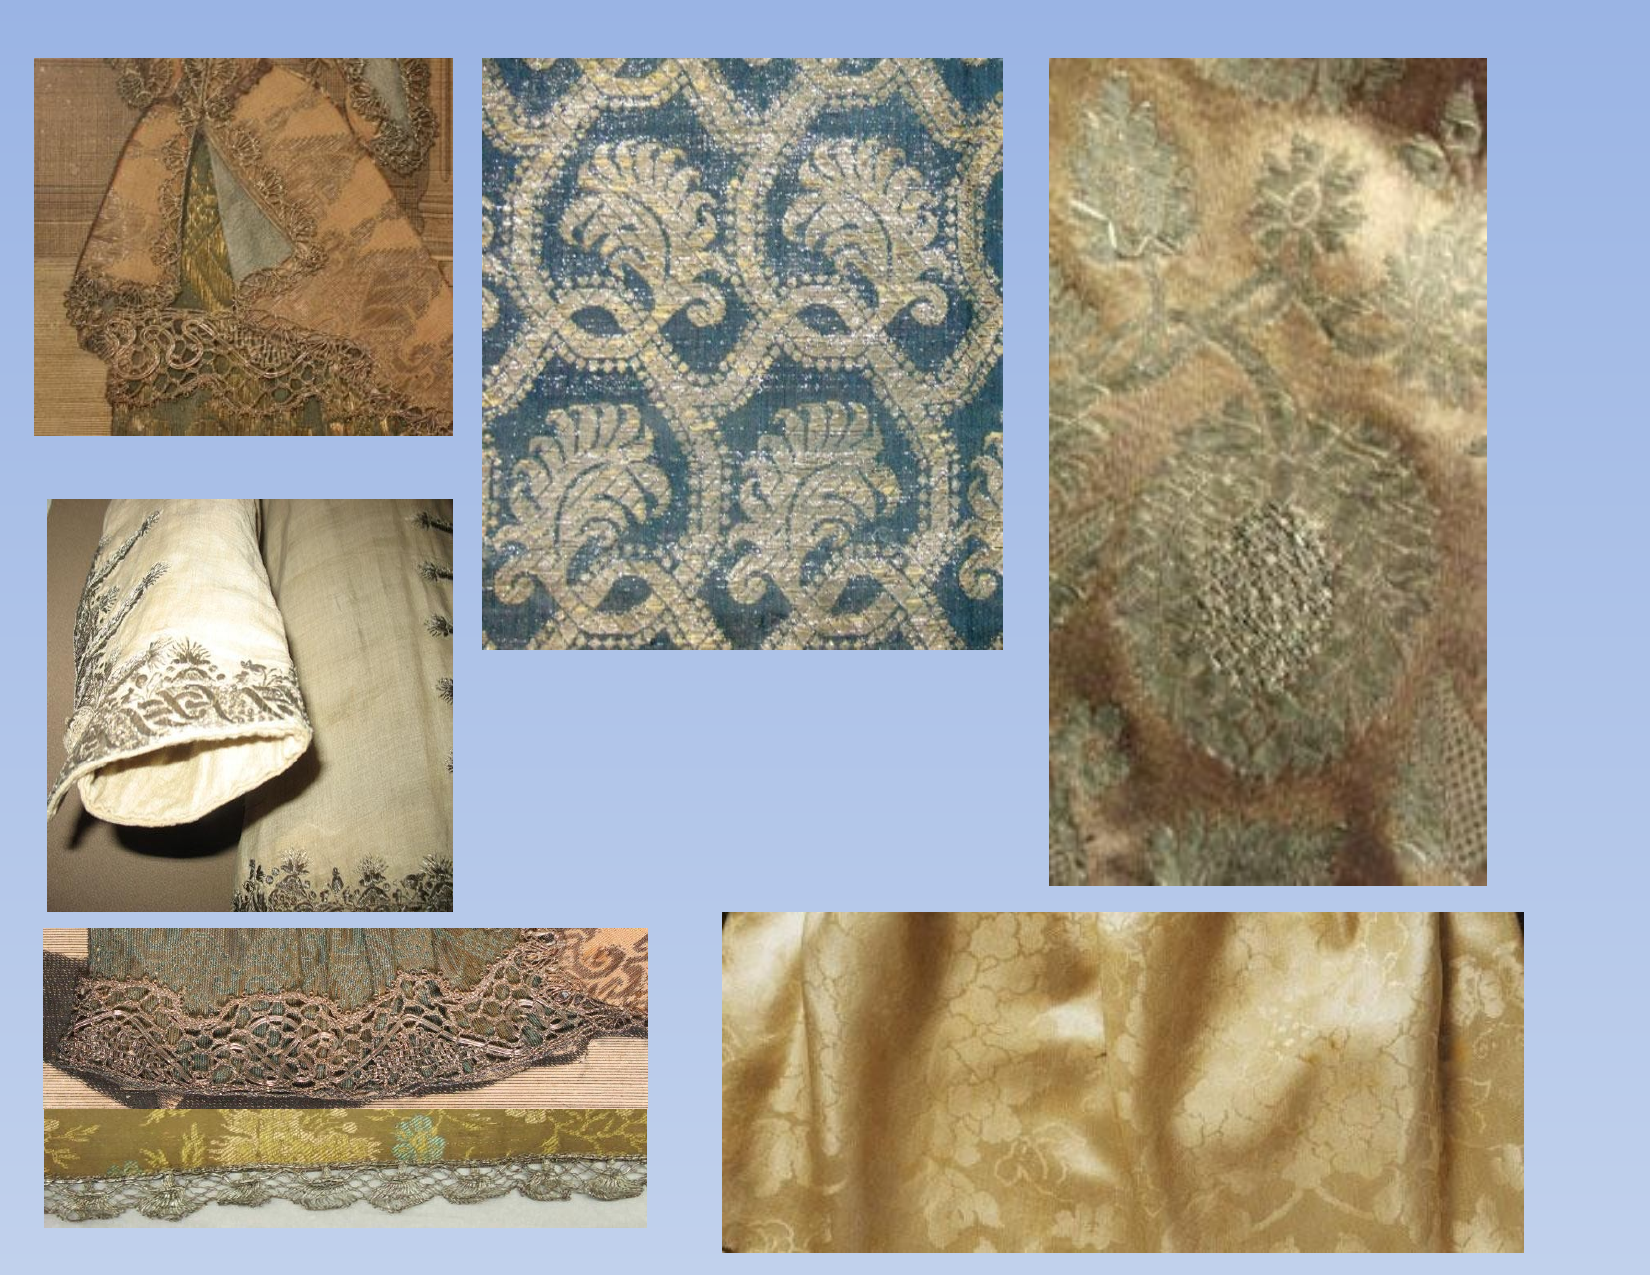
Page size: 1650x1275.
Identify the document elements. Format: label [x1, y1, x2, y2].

picture [722, 911, 1524, 1253]
picture [1049, 58, 1487, 886]
text_box [43, 928, 648, 1229]
picture [482, 58, 1003, 650]
picture [34, 58, 454, 436]
picture [46, 498, 454, 913]
